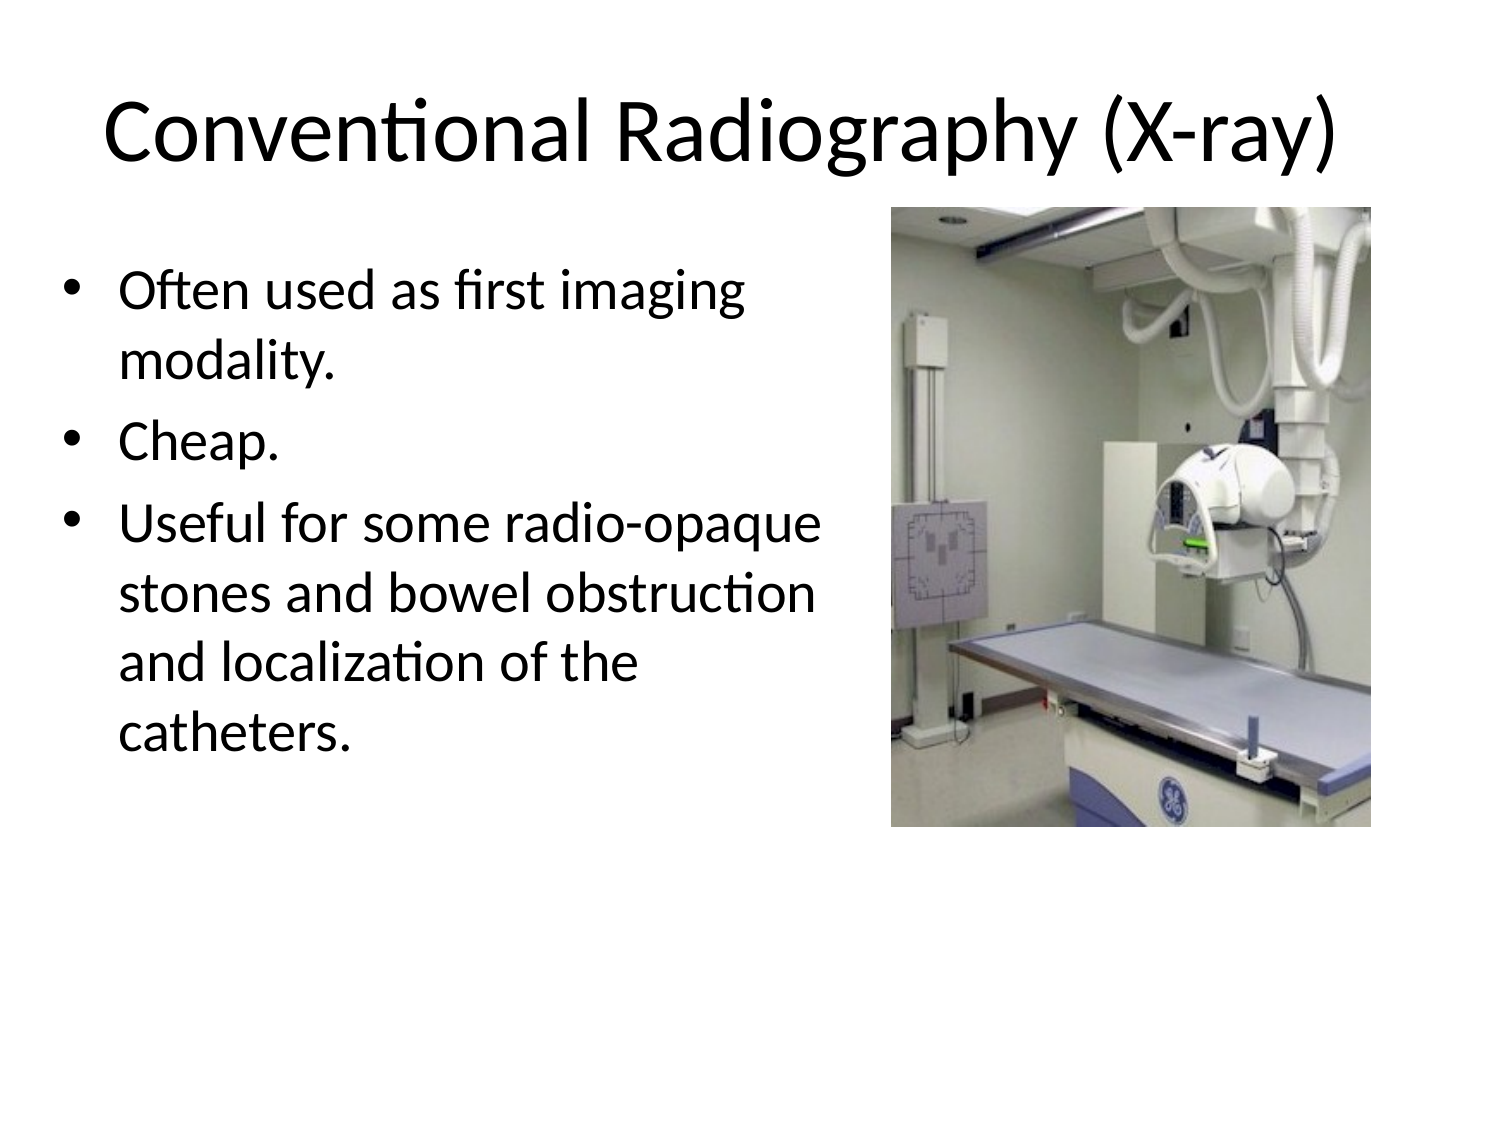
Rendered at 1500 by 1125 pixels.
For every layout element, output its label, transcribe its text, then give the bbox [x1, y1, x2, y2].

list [891, 207, 1371, 827]
list Often used as first imaging modality. Cheap. Useful for some radio-opaque stones and bowel obstruction and localization of the catheters. [46, 243, 869, 1020]
title Conventional Radiography (X-ray) [64, 31, 1466, 219]
